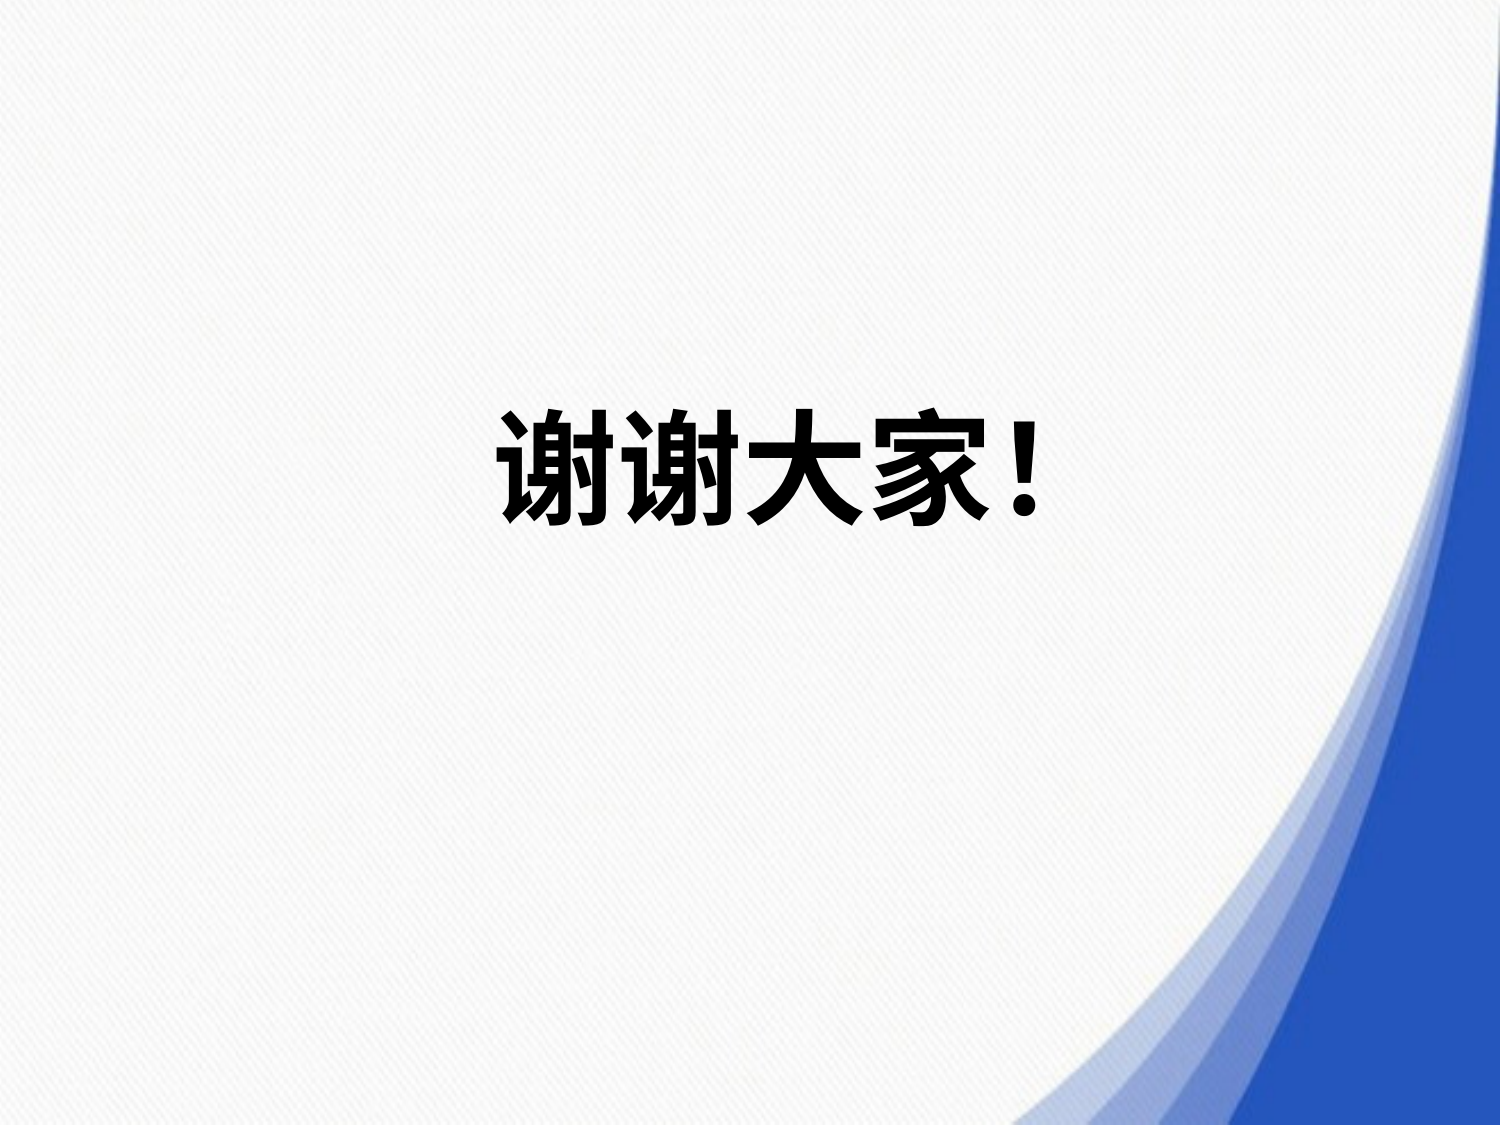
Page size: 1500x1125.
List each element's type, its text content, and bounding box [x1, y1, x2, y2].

picture [0, 0, 1500, 1125]
list 谢谢大家！ [218, 184, 1306, 905]
